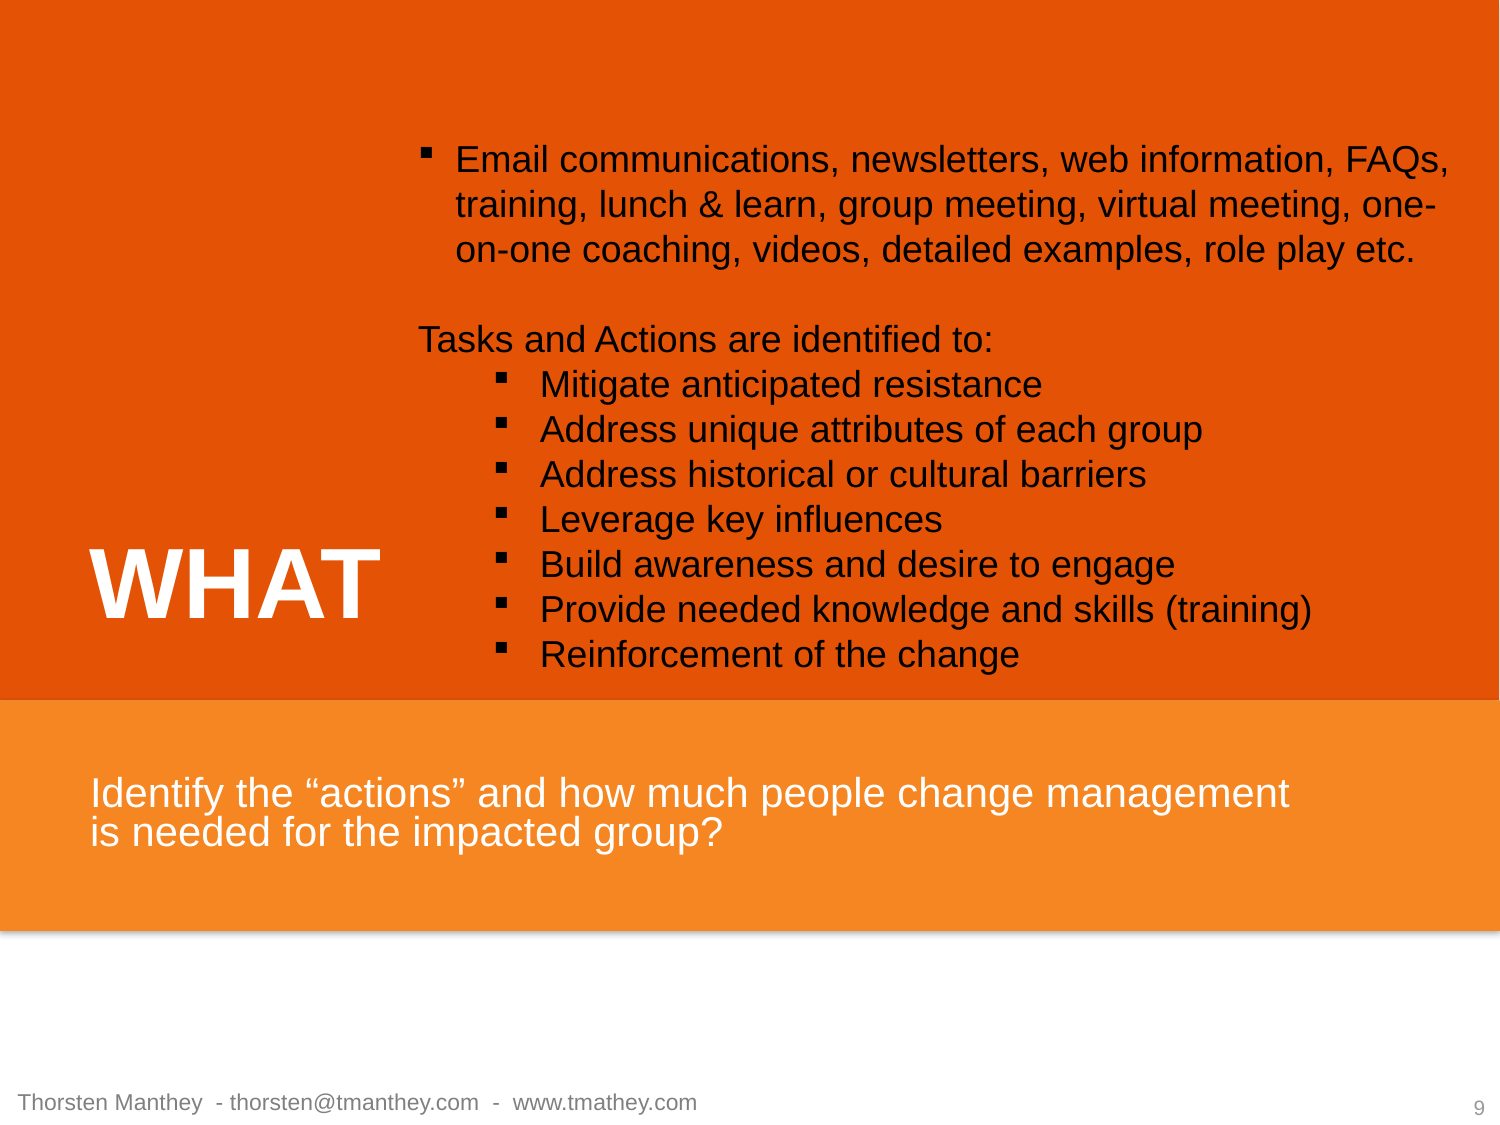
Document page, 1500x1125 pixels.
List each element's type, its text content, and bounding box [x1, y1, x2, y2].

title WHAT [74, 488, 403, 646]
slide_number 9 [1149, 1087, 1500, 1123]
subtitle Identify the “actions” and how much people change management is needed for the impacted group? [74, 700, 1338, 932]
text_box Email communications, newsletters, web information, FAQs, training, lunch & learn, group meeting, virtual meeting, one-on-one coaching, videos, detailed examples, role play etc. Tasks and Actions are identified to: Mitigate anticipated resistance Address unique attributes of each group Address historical or cultural barriers Leverage key influences Build awareness and desire to engage Provide needed knowledge and skills (training) Reinforcement of the change [403, 128, 1500, 728]
text_box Thorsten Manthey - thorsten@tmanthey.com - www.tmathey.com [2, 1080, 714, 1123]
